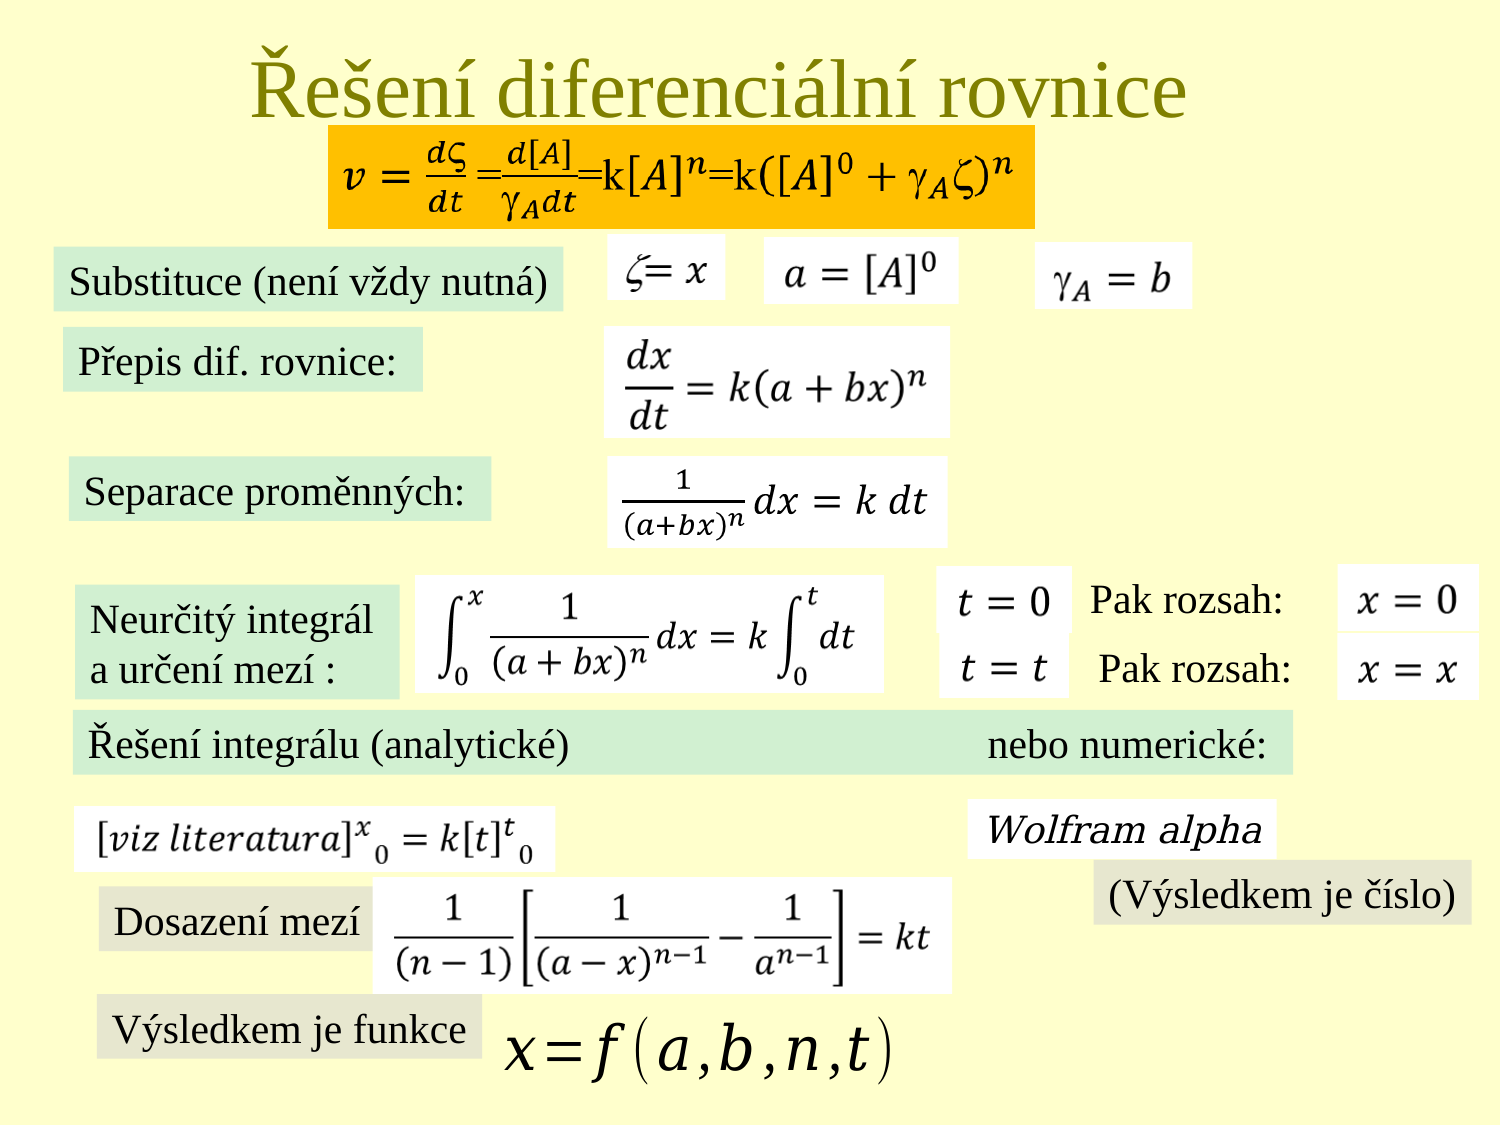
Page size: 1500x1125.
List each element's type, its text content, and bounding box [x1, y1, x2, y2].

text_box [1034, 242, 1193, 309]
text_box [939, 631, 1069, 698]
text_box Řešení integrálu (analytické) nebo numerické: [72, 709, 1294, 775]
text_box (Výsledkem je číslo) [1093, 859, 1472, 925]
text_box Separace proměnných: [68, 456, 492, 521]
text_box [936, 566, 1072, 633]
text_box Výsledkem je funkce [96, 994, 483, 1059]
text_box [607, 236, 726, 300]
text_box [1337, 633, 1479, 700]
text_box Dosazení mezí [98, 886, 372, 952]
text_box [1337, 564, 1479, 631]
text_box [372, 877, 953, 995]
text_box [763, 237, 959, 304]
text_box Pak rozsah: [1075, 564, 1310, 629]
title Řešení diferenciální rovnice [82, 42, 1358, 126]
text_box [74, 806, 556, 872]
text_box Neurčitý integrál a určení mezí : [75, 584, 400, 700]
text_box [603, 326, 951, 438]
text_box Wolfram alpha [967, 799, 1277, 859]
text_box [607, 456, 948, 548]
text_box Přepis dif. rovnice: [63, 326, 423, 392]
text_box [415, 575, 884, 693]
picture [328, 125, 1035, 230]
text_box Pak rozsah: [1083, 633, 1318, 699]
text_box Substituce (není vždy nutná) [53, 246, 564, 312]
